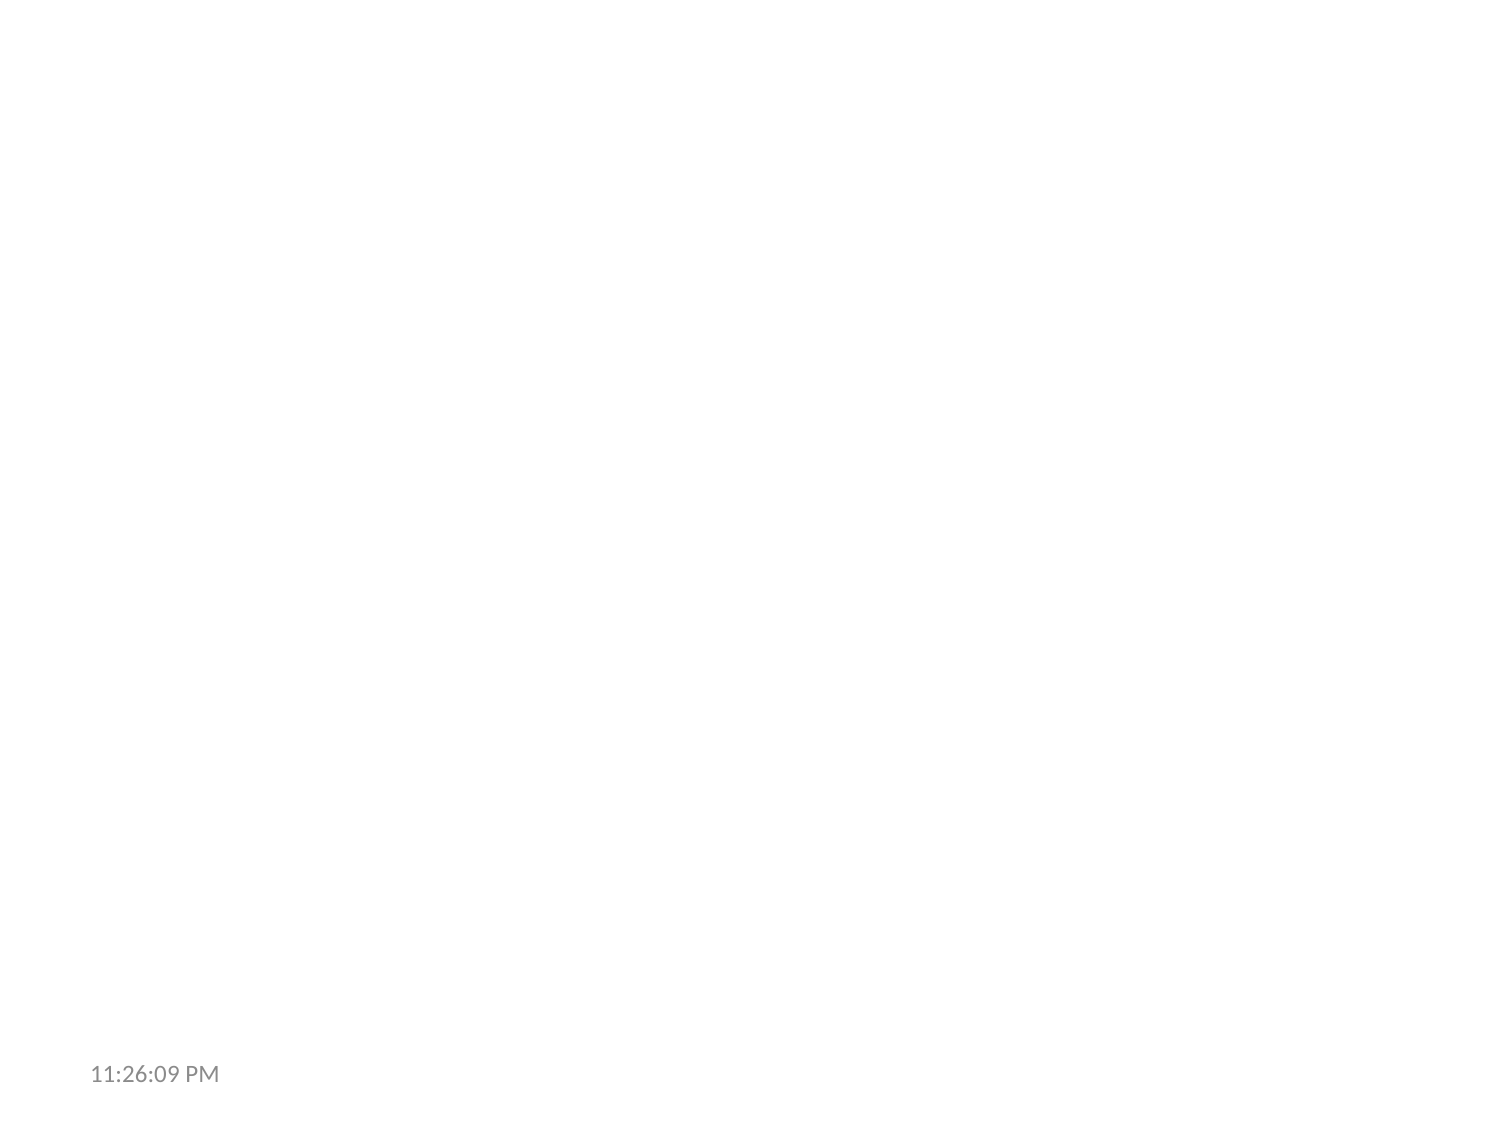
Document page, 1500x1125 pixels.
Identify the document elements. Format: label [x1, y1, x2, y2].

slide_number [75, 1042, 425, 1103]
